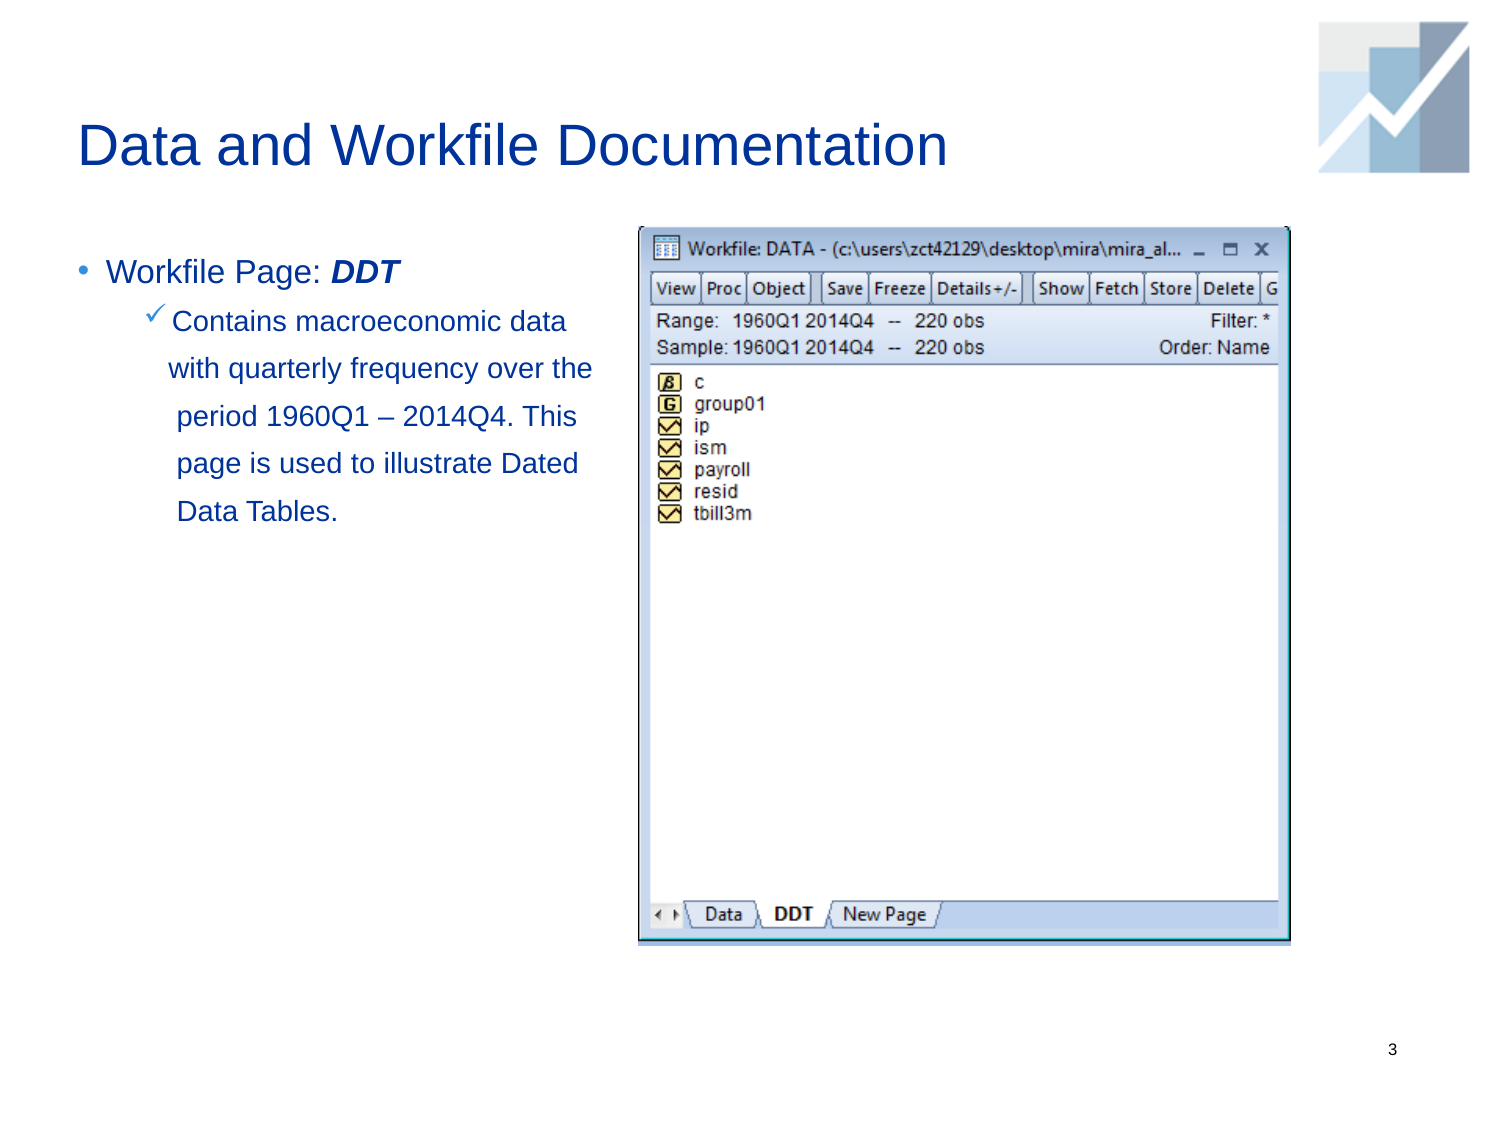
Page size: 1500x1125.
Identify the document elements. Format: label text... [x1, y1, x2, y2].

slide_number 3 [1262, 1015, 1413, 1067]
title Data and Workfile Documentation [62, 0, 1297, 185]
list Workfile Page: DDT Contains macroeconomic data with quarterly frequency over the period 1960Q1 – 2014Q4. This page is used to illustrate Dated Data Tables. [62, 189, 1482, 1056]
picture [1300, 11, 1479, 181]
picture [638, 226, 1291, 946]
